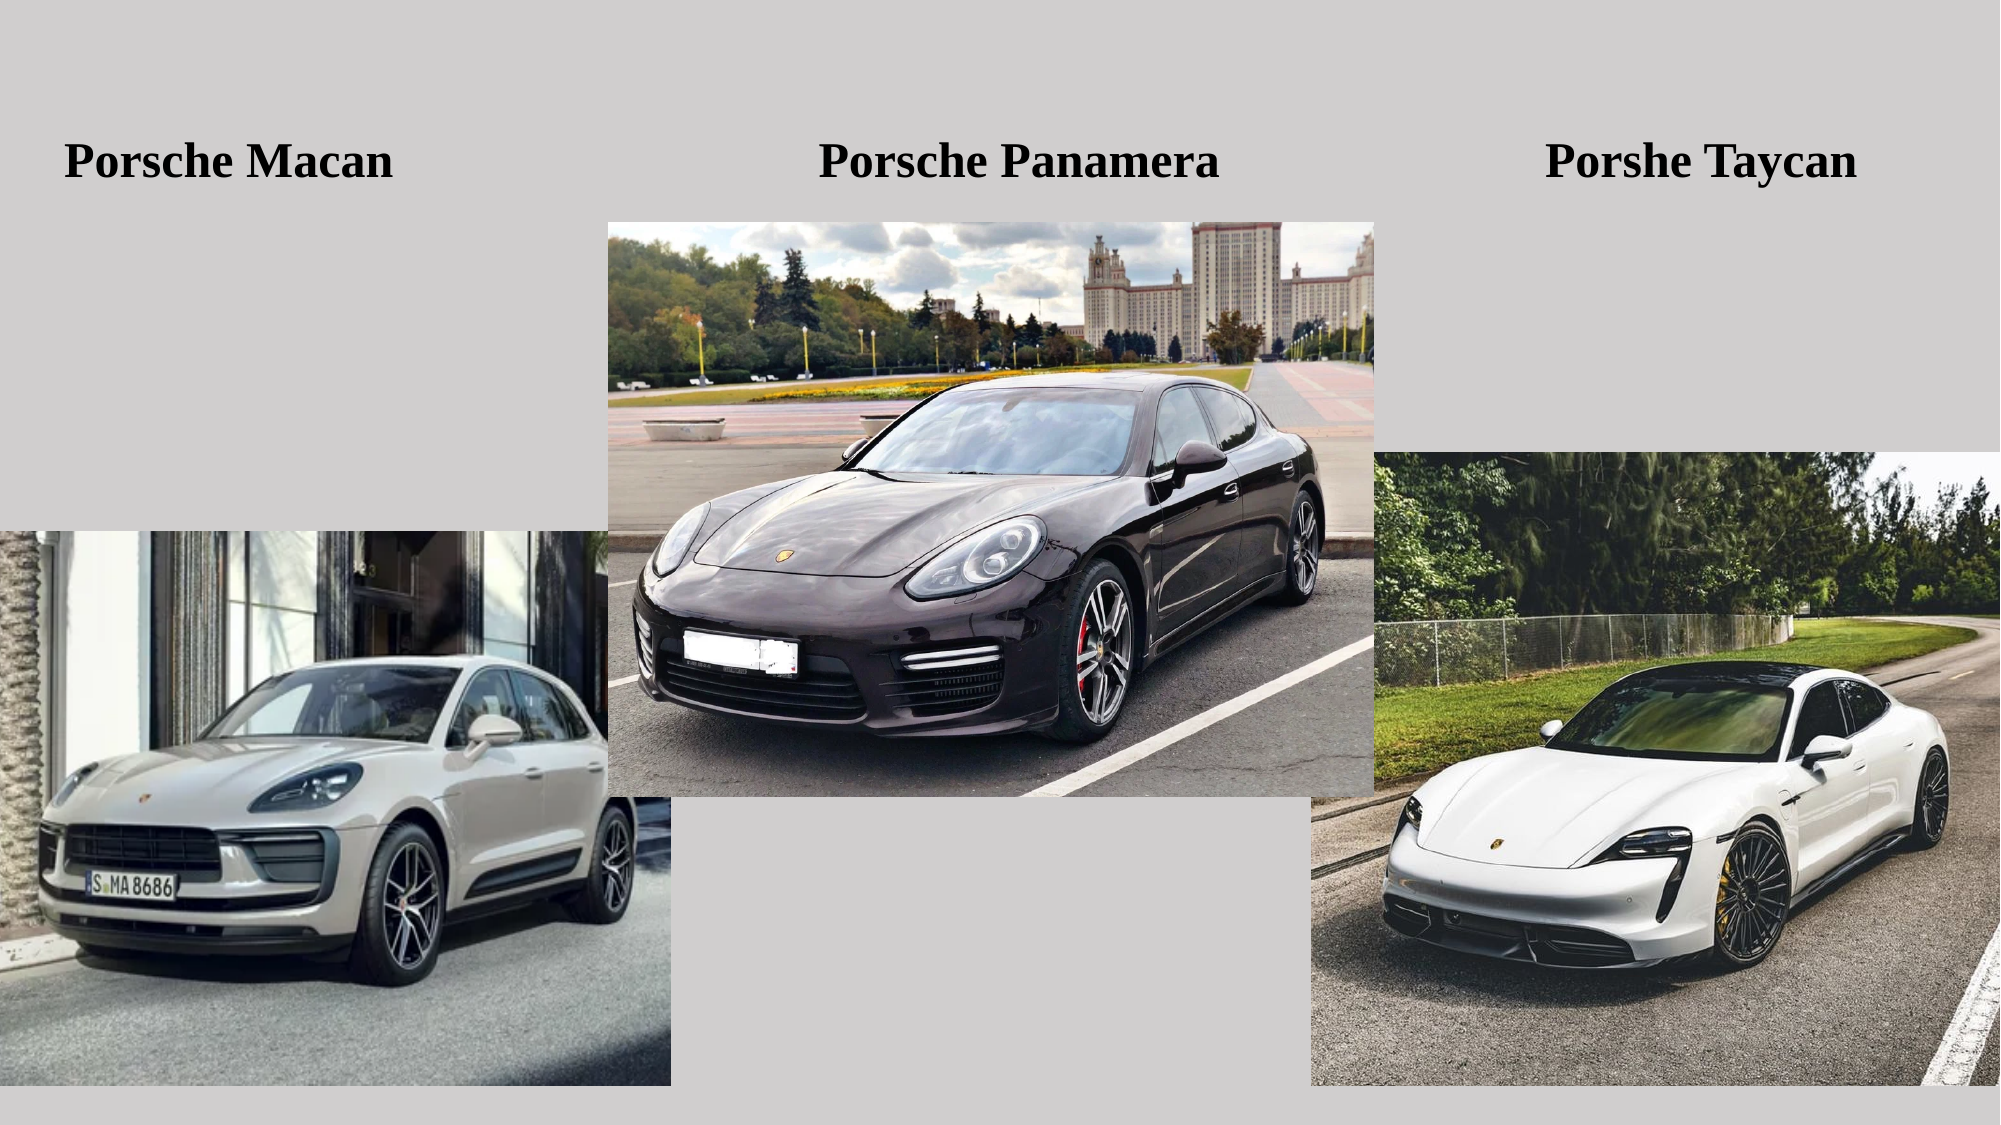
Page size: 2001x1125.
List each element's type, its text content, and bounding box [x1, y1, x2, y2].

picture [0, 222, 2000, 1086]
title Porsche Macan Porsche Panamera Porshe Taycan [36, 59, 1979, 317]
